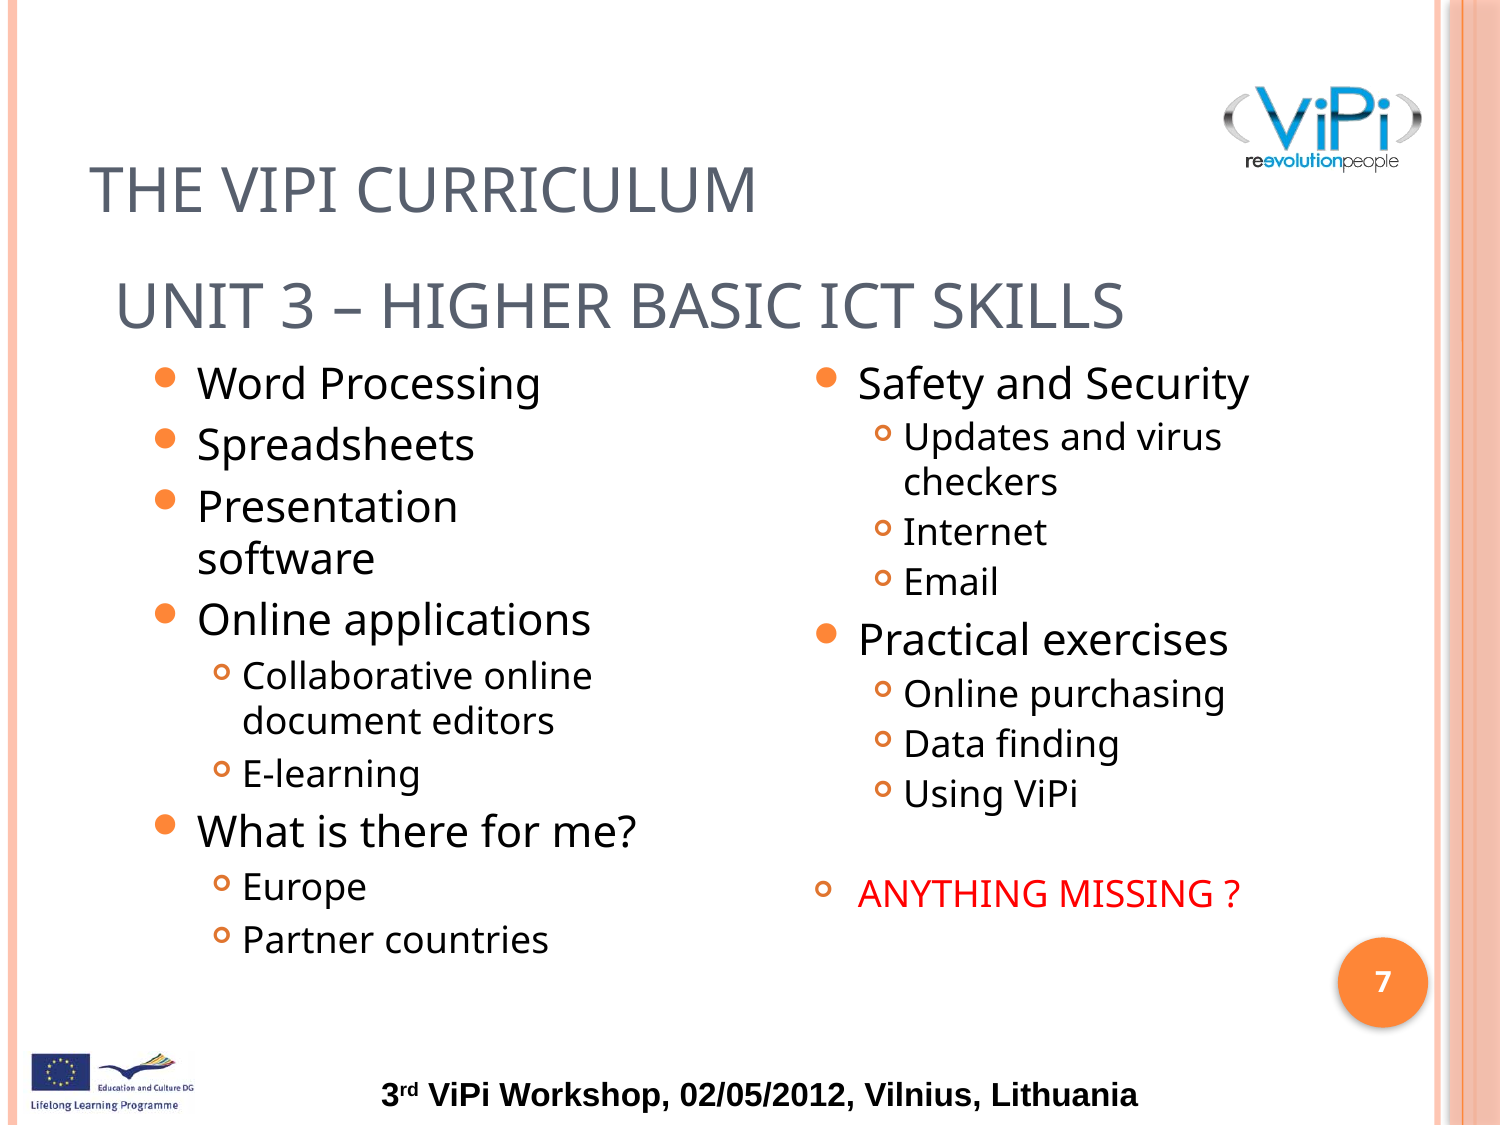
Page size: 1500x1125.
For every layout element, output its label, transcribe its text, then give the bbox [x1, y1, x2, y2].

text_box Safety and Security Updates and virus checkers Internet Email Practical exercises Online purchasing Data finding Using ViPi ANYTHING MISSING ? [738, 349, 1319, 1081]
title The ViPi Curriculum [75, 45, 1300, 233]
slide_number 7 [1333, 940, 1434, 1026]
picture [1300, 78, 1423, 176]
picture [23, 1051, 195, 1114]
list Word Processing Spreadsheets Presentation software Online applications Collaborative online document editors E-learning What is there for me? Europe Partner countries [76, 348, 658, 1062]
text_box Unit 3 – Higher Basic ICT Skills [99, 231, 1325, 349]
